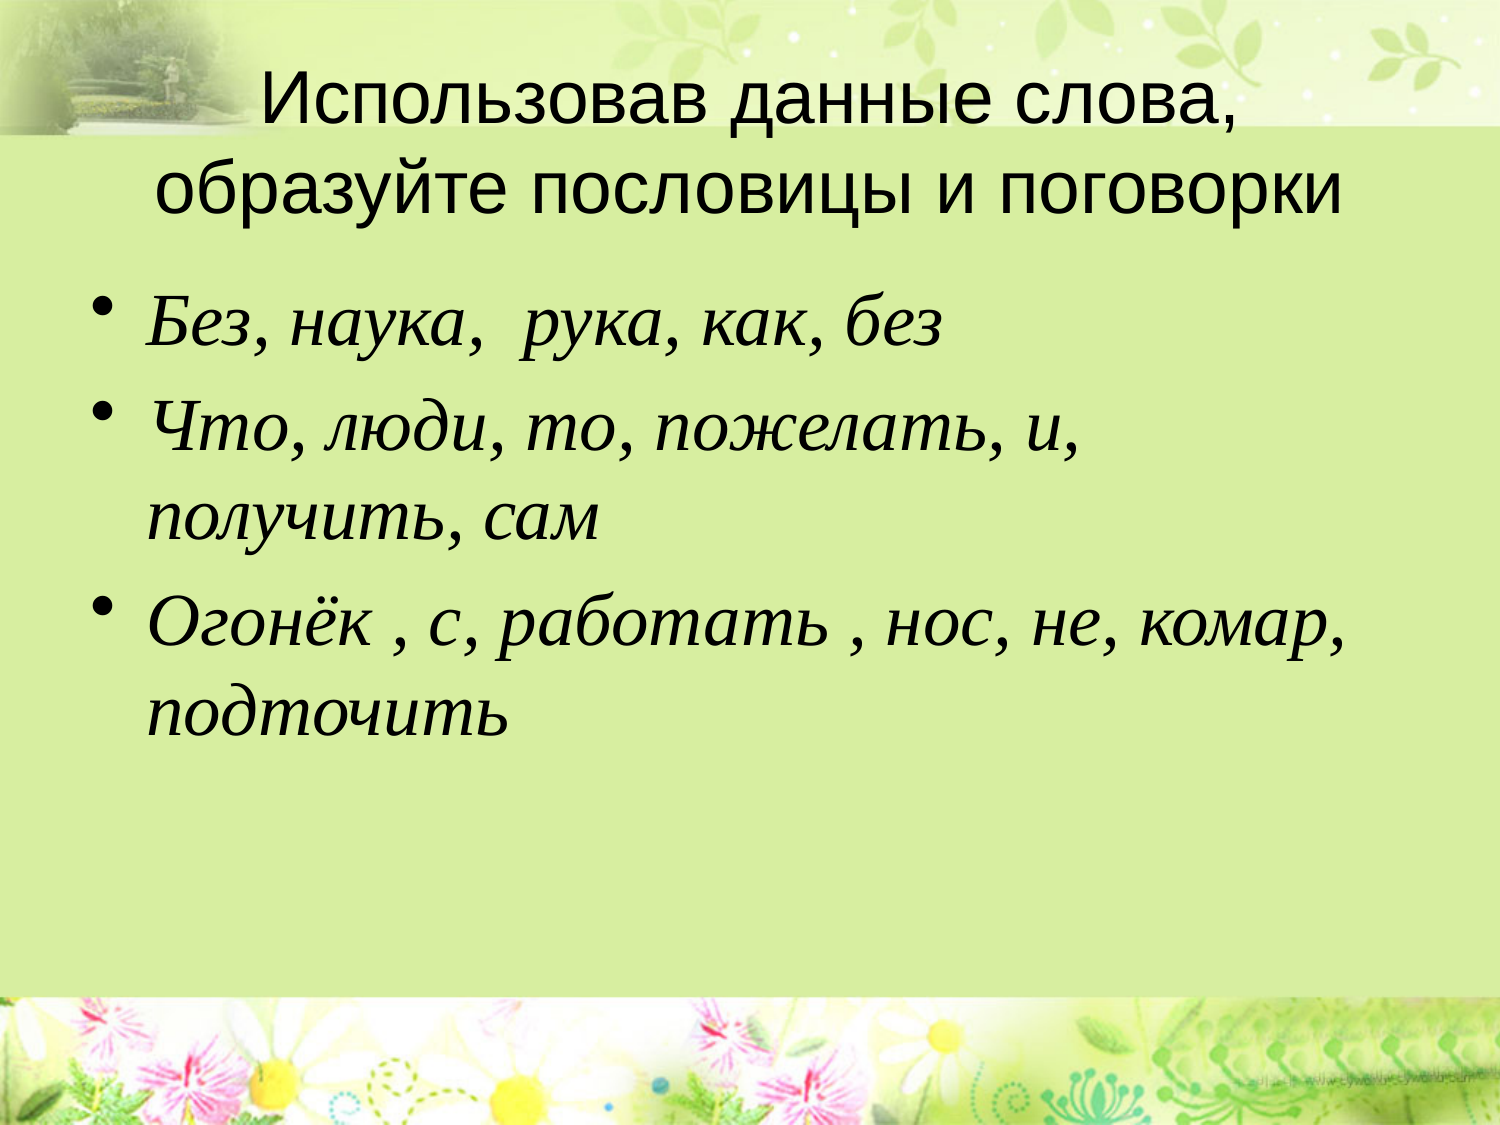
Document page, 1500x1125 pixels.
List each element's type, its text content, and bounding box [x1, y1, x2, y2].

title Использовав данные слова, образуйте пословицы и поговорки [74, 44, 1426, 233]
list Без, наука, рука, как, без Что, люди, то, пожелать, и, получить, сам Огонёк , с, работать , нос, не, комар, подточить [74, 262, 1426, 1006]
picture [0, 0, 1500, 1125]
